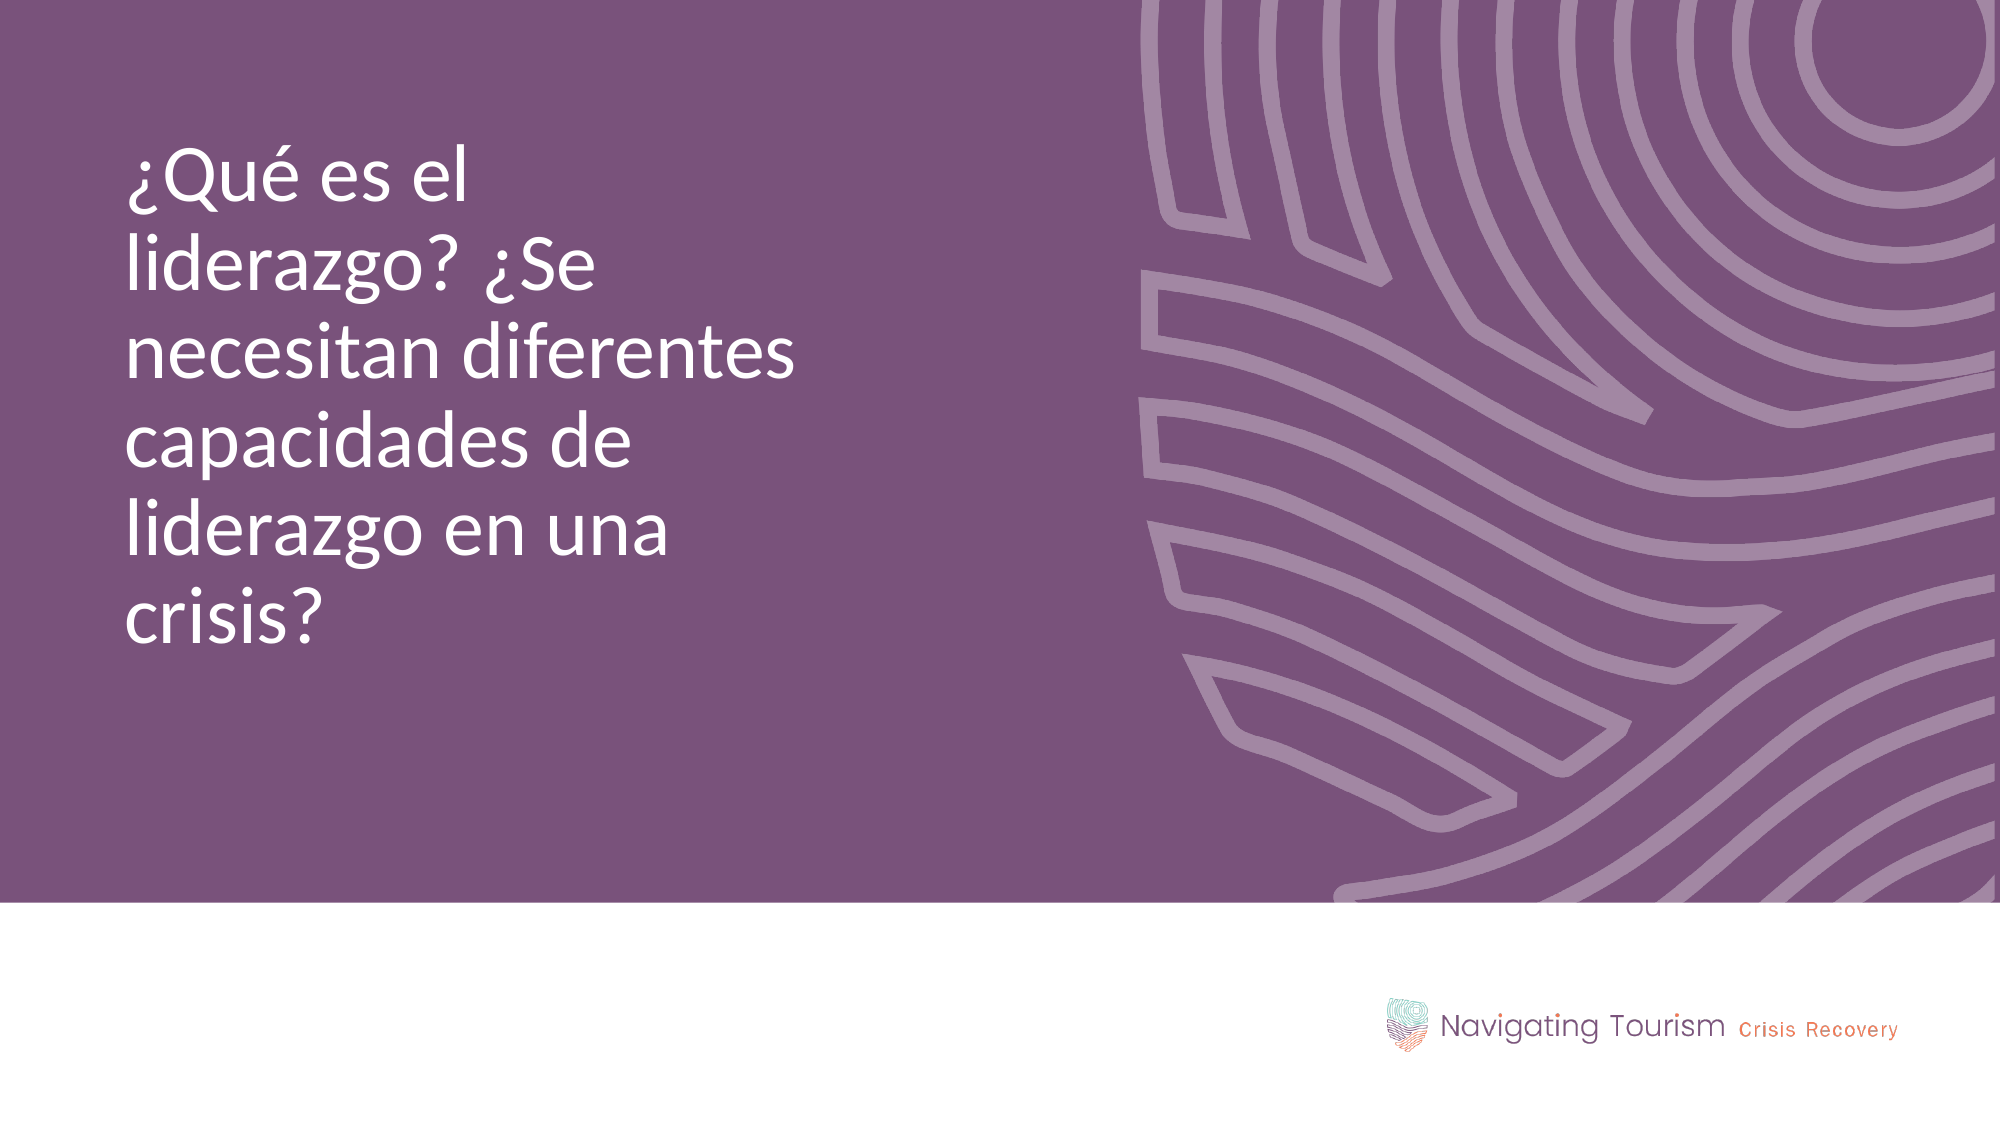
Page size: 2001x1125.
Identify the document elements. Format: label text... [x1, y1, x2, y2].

list ¿Qué es el liderazgo? ¿Se necesitan diferentes capacidades de liderazgo en una crisis? [109, 123, 820, 726]
picture [1138, 0, 1995, 903]
picture [1387, 993, 1433, 1056]
picture [1434, 1000, 1899, 1050]
